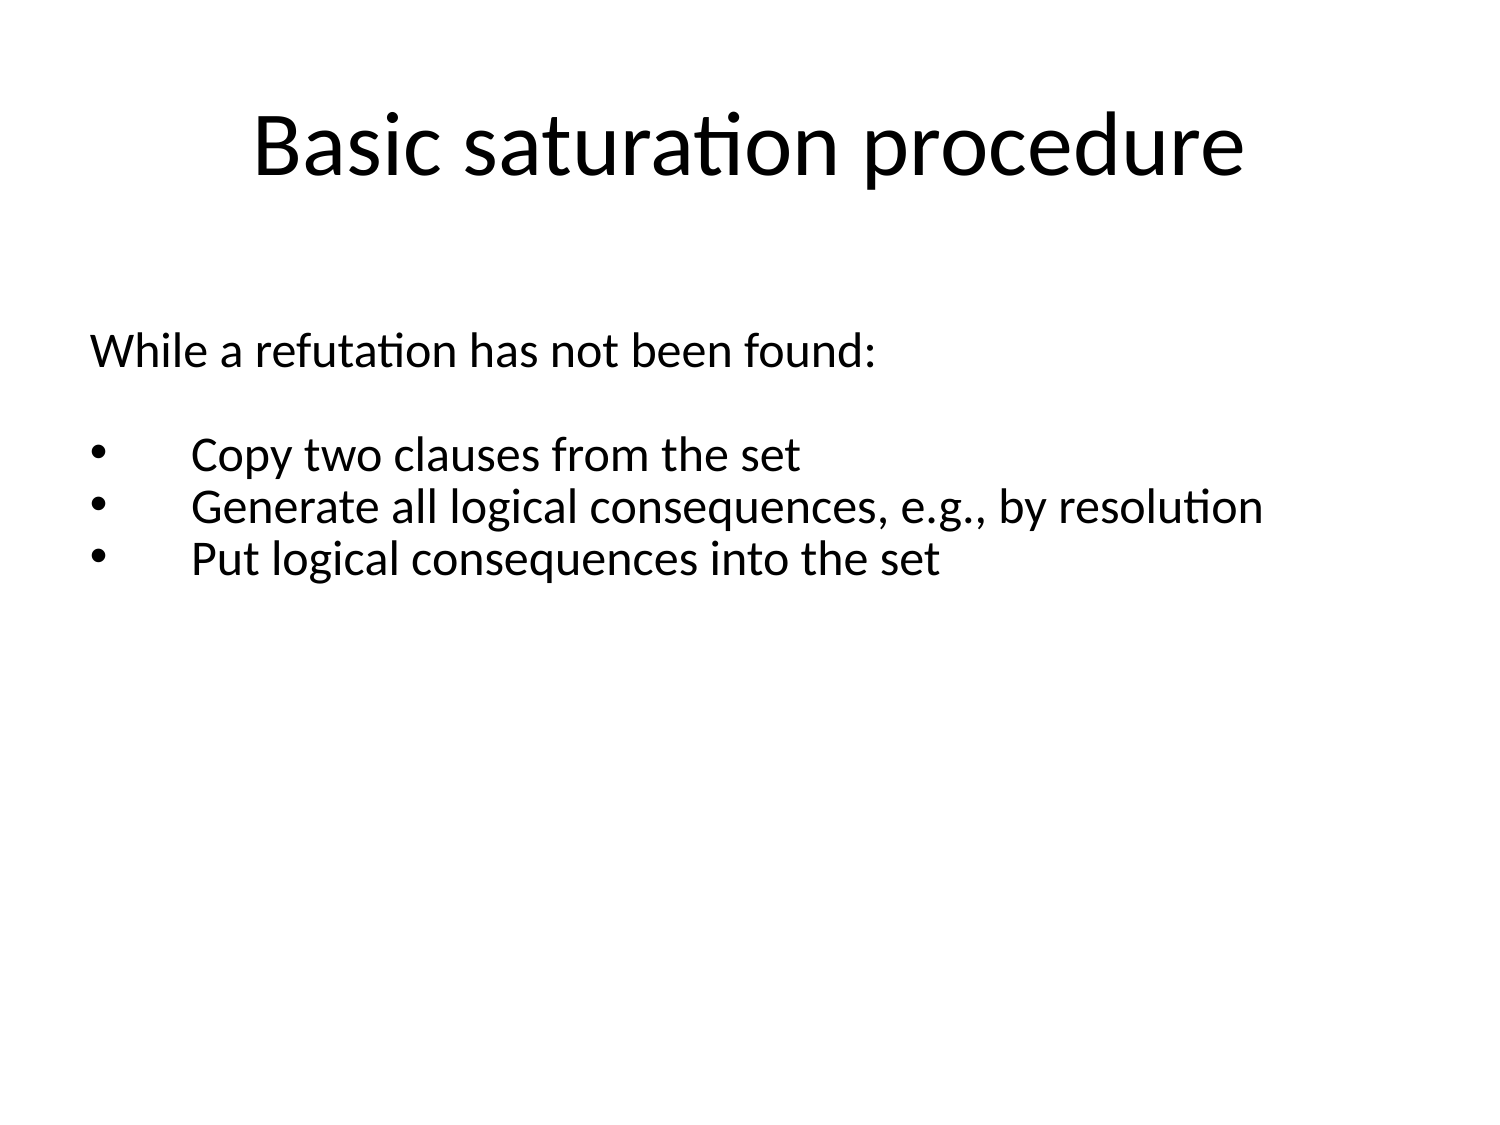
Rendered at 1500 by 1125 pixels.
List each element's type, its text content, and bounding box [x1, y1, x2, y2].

text_box While a refutation has not been found: Copy two clauses from the set Generate all logical consequences, e.g., by resolution Put logical consequences into the set [74, 262, 1425, 1005]
title Basic saturation procedure [75, 45, 1425, 233]
